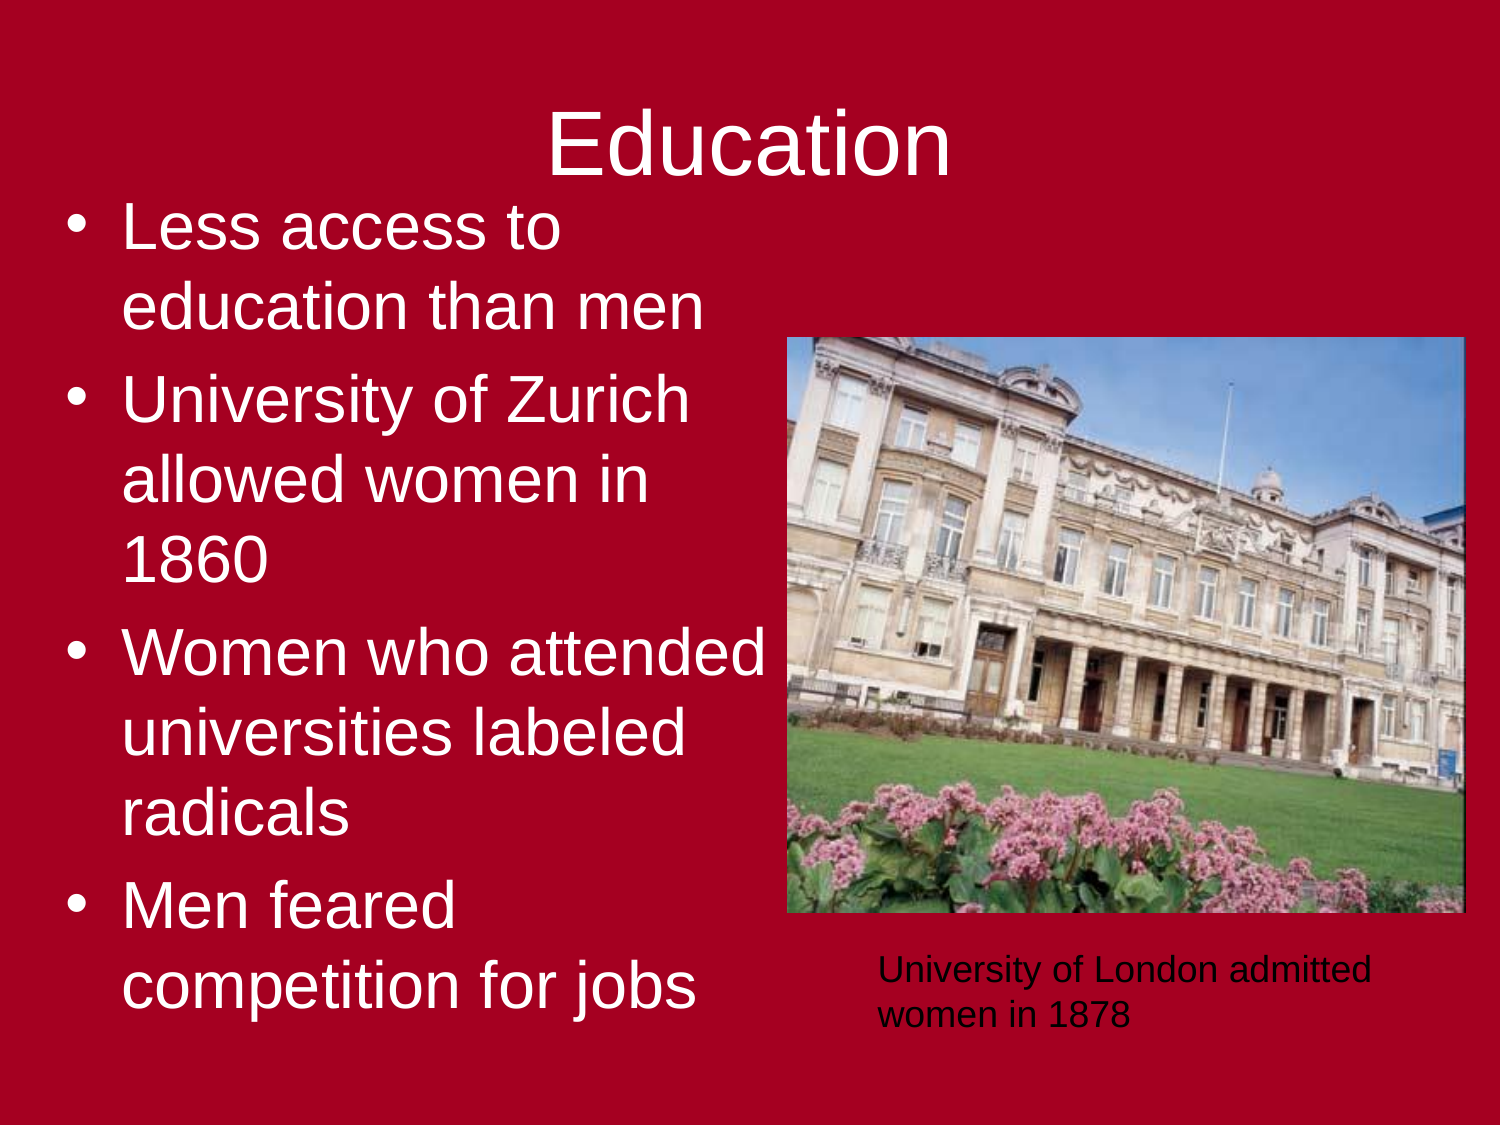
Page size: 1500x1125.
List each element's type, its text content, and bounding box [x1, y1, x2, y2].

title Education [75, 45, 1425, 233]
list Less access to education than men University of Zurich allowed women in 1860 Women who attended universities labeled radicals Men feared competition for jobs [50, 174, 800, 918]
picture [787, 337, 1467, 913]
text_box University of London admitted women in 1878 [862, 937, 1425, 1044]
